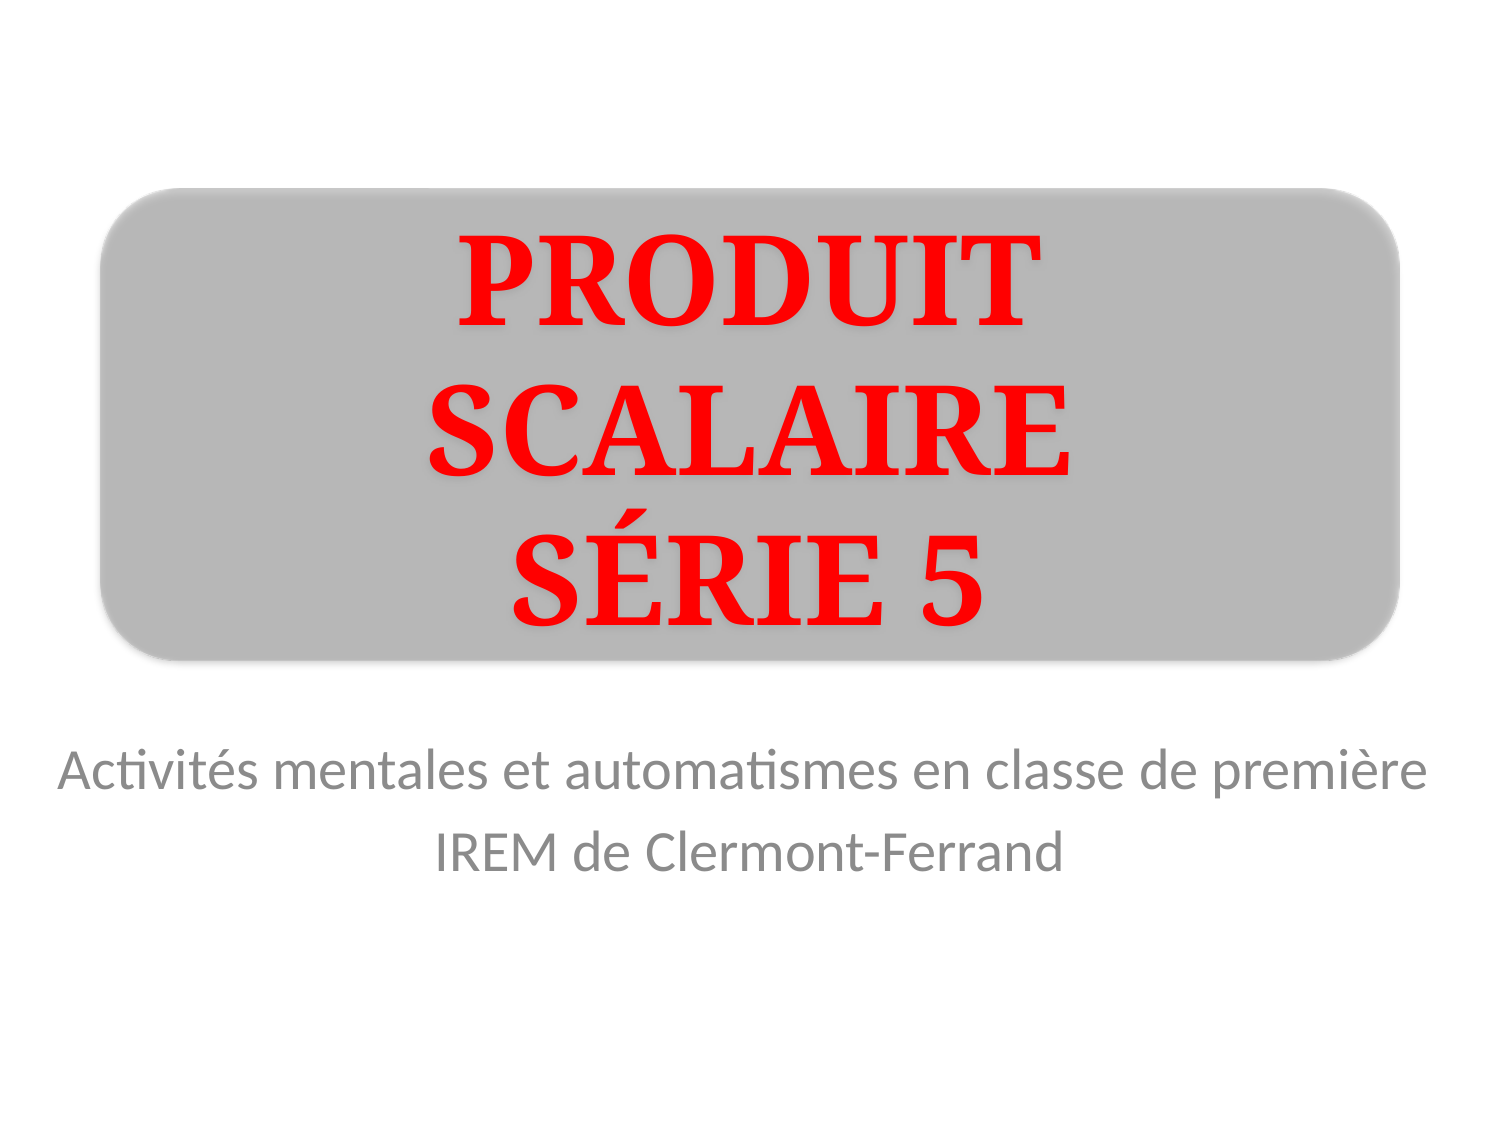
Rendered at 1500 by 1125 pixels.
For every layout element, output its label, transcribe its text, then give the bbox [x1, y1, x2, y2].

subtitle Activités mentales et automatismes en classe de première IREM de Clermont-Ferrand [0, 723, 1500, 1012]
text_box PRODUIT SCALAIRE Série 5 [100, 188, 1402, 664]
